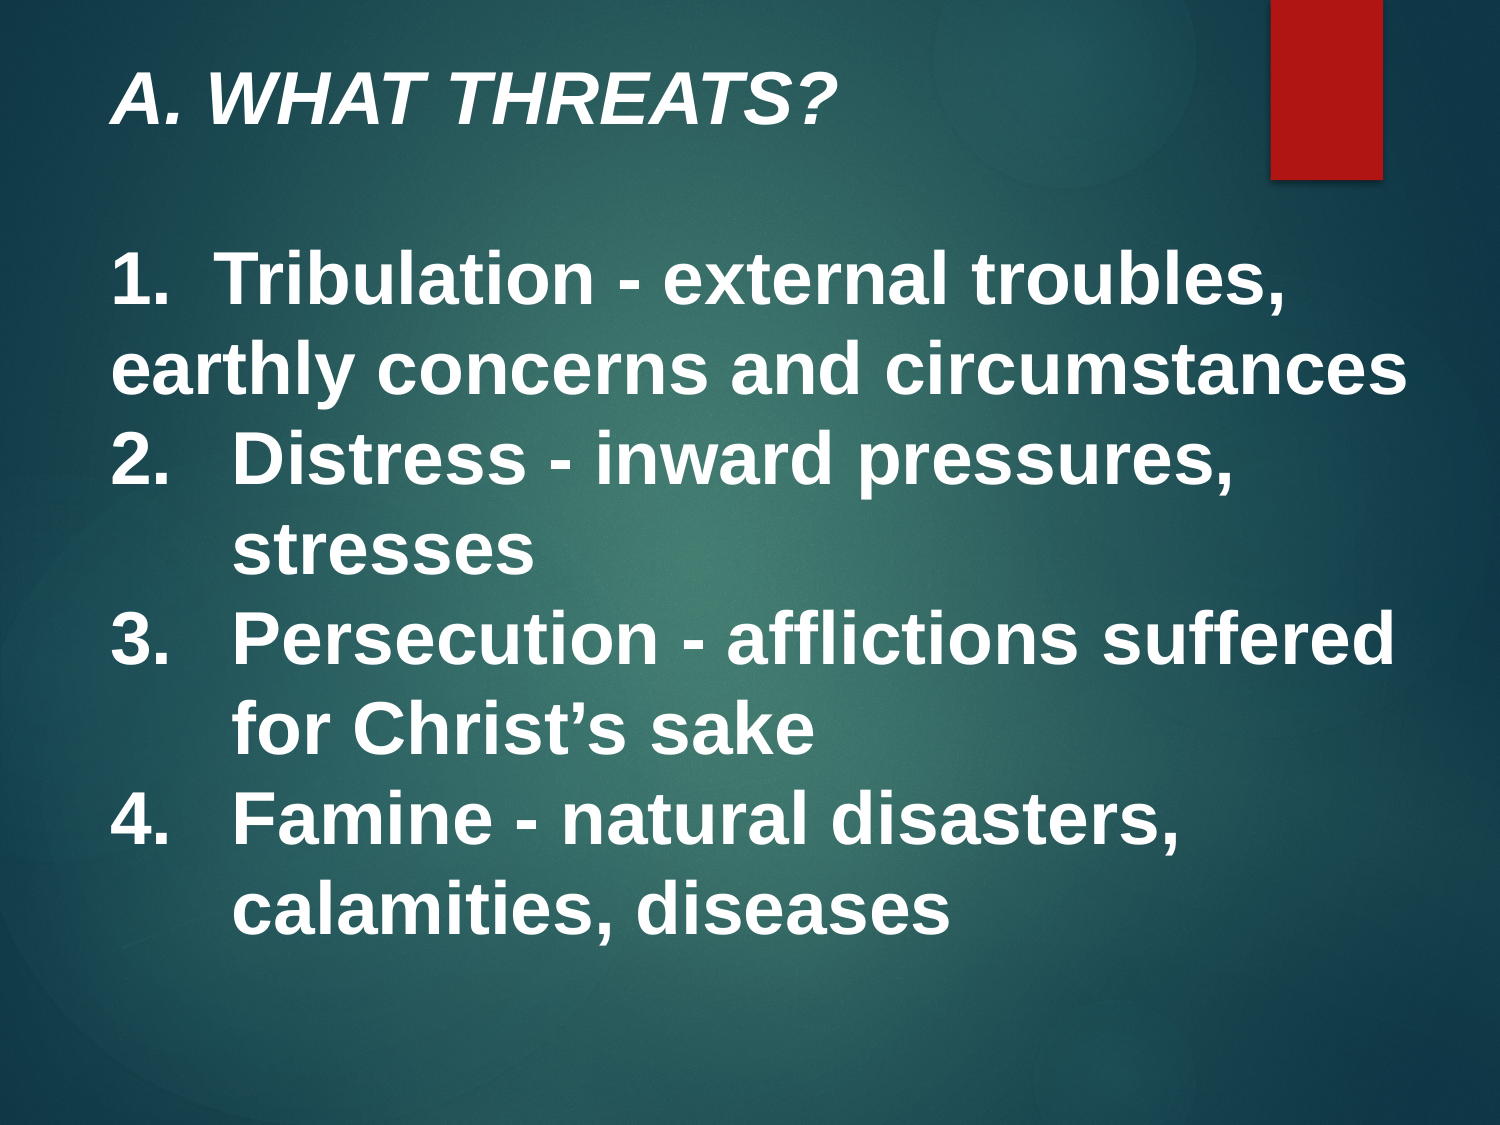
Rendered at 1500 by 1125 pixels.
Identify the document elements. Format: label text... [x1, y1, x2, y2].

text_box A. WHAT THREATS? 1. Tribulation - external troubles, earthly concerns and circumstances Distress - inward pressures, stresses Persecution - afflictions suffered for Christ’s sake Famine - natural disasters, calamities, diseases [95, 41, 1434, 957]
